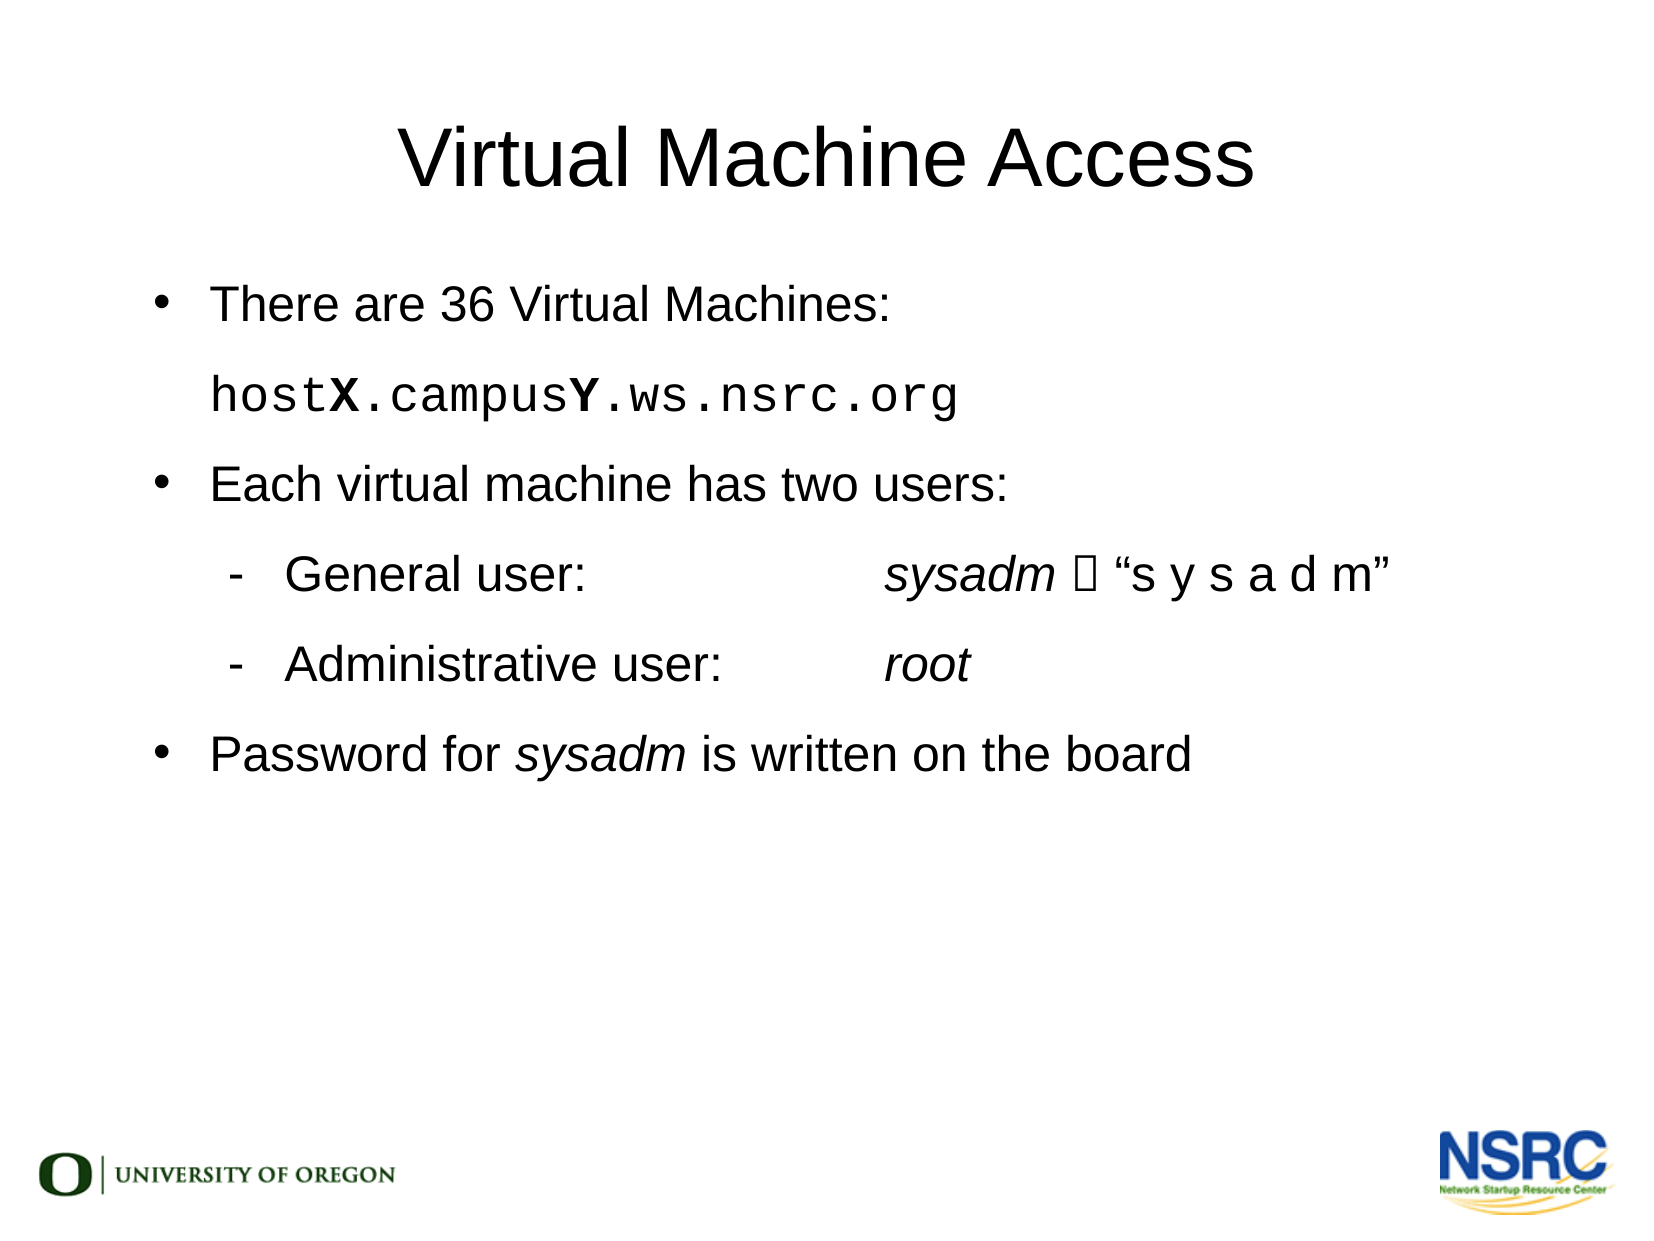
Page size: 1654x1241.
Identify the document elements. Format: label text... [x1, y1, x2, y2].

text_box Virtual Machine Access [82, 49, 1571, 257]
picture [1440, 1130, 1616, 1215]
text_box There are 36 Virtual Machines: hostX.campusY.ws.nsrc.org Each virtual machine has two users: General user: sysadm  “s y s a d m” Administrative user: root Password for sysadm is written on the board [138, 233, 1463, 789]
picture [37, 1151, 397, 1198]
